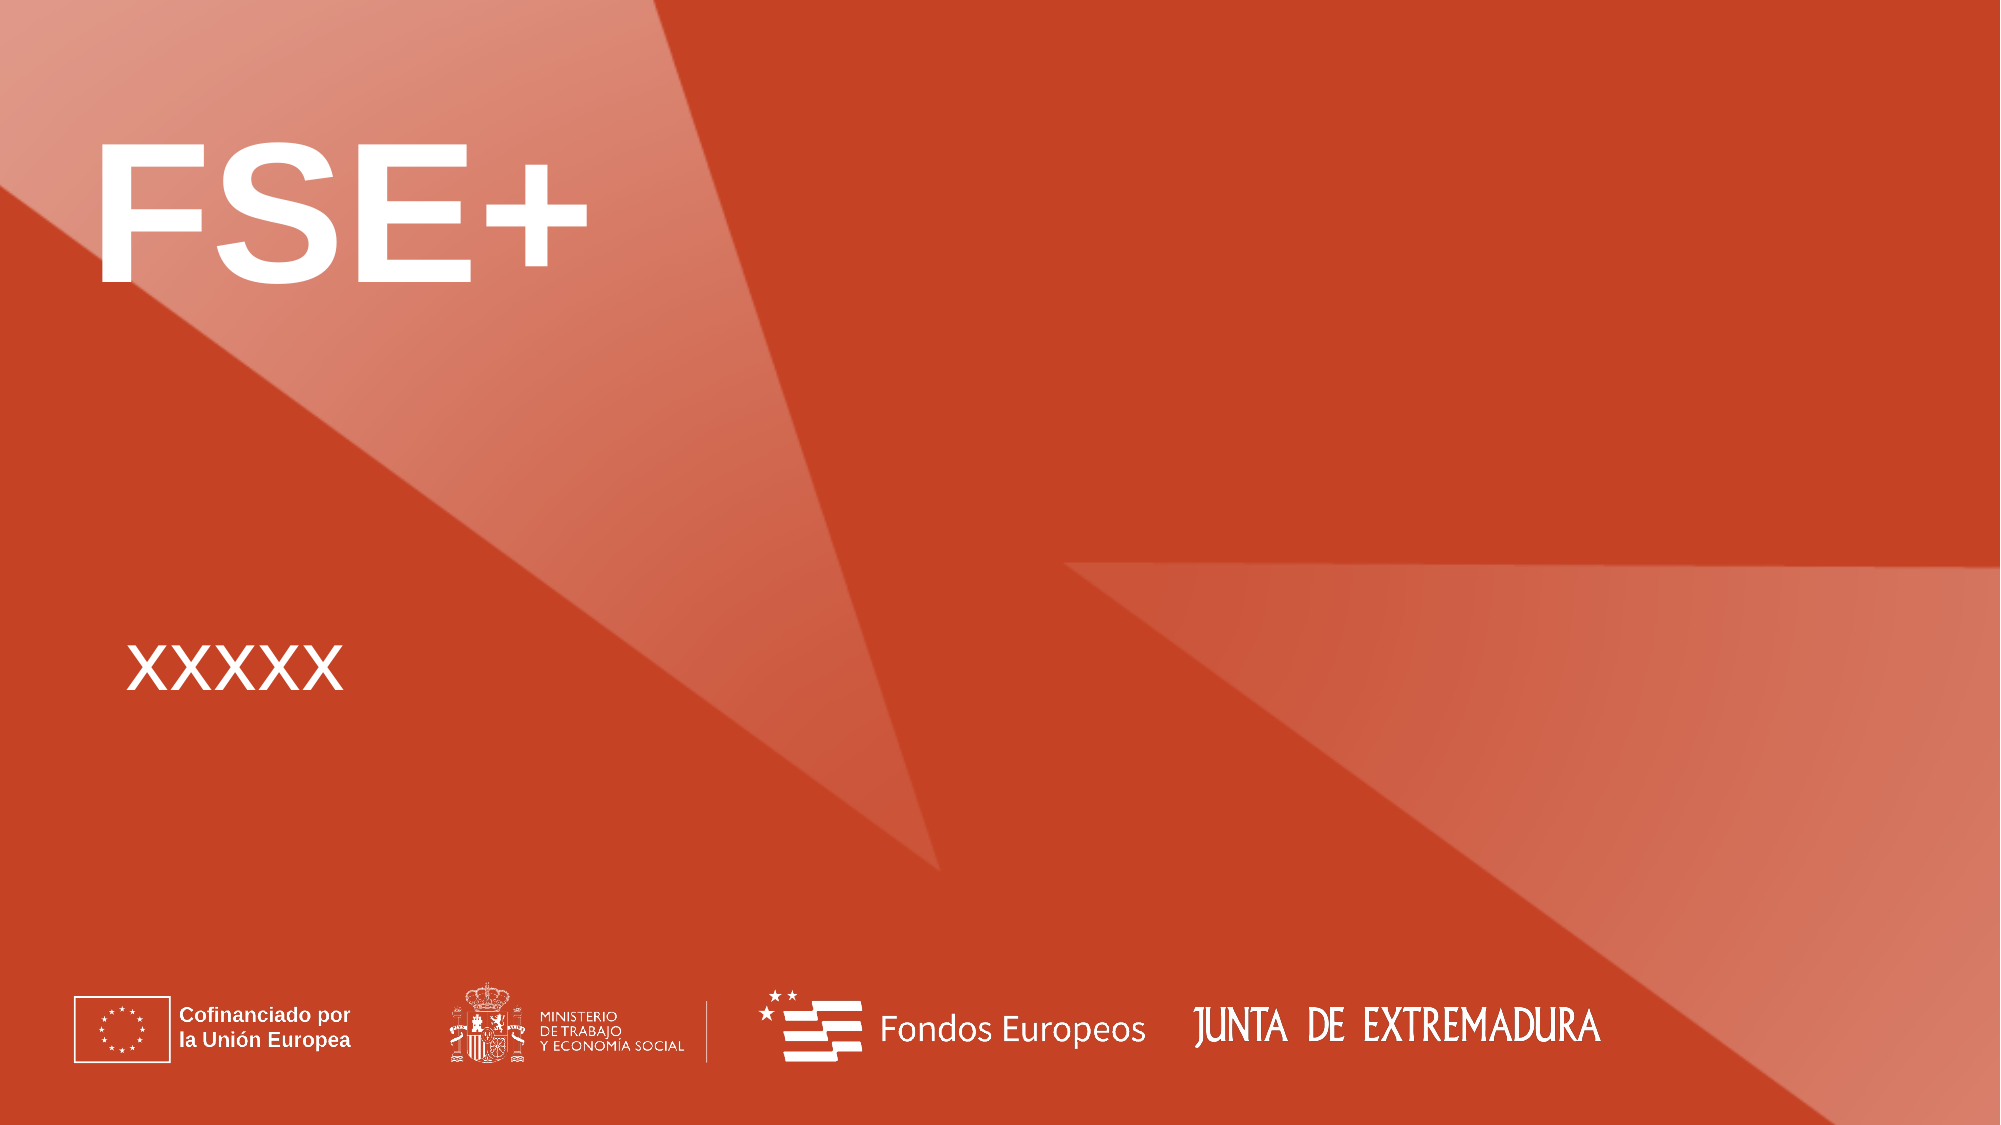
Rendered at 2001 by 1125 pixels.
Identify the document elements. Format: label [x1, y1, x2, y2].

text_box [57, 982, 1601, 1071]
picture [0, 0, 2000, 1125]
